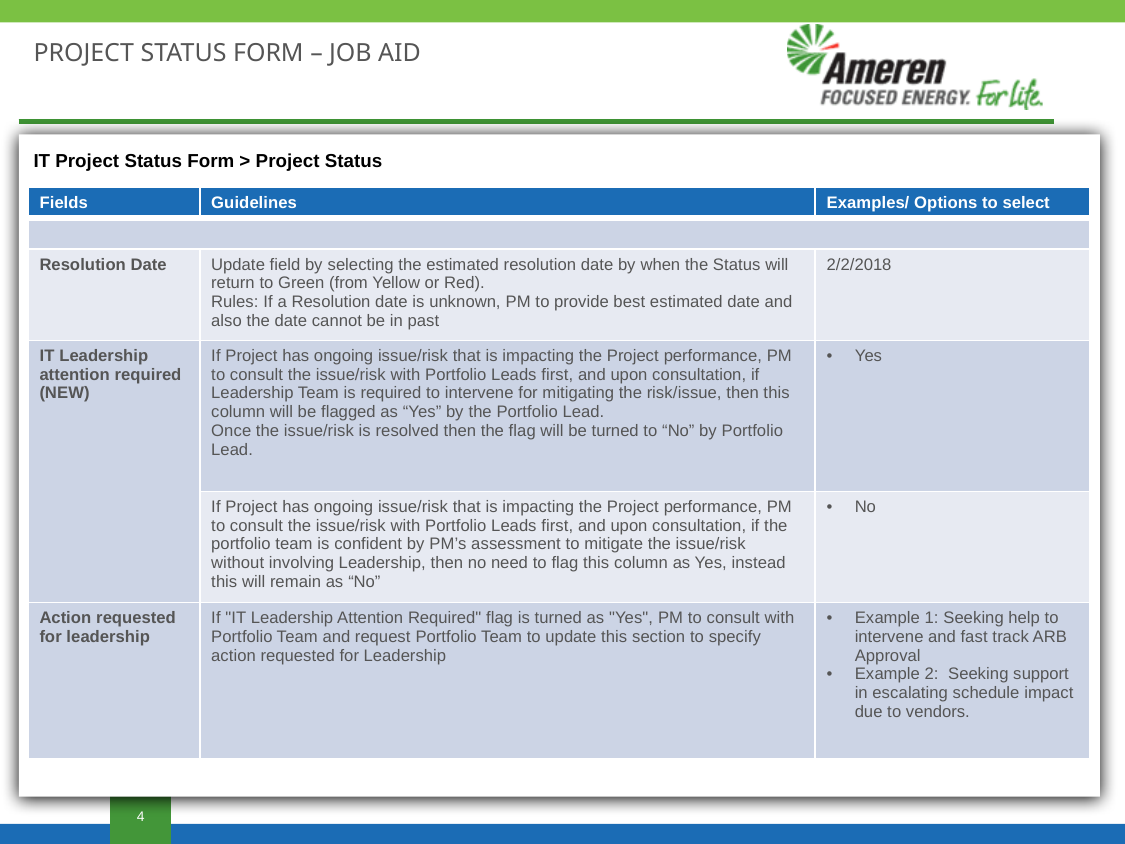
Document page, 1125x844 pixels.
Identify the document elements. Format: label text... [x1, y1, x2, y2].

table_cell If Project has ongoing issue/risk that is impacting the Project performance, PM to consult the issue/risk with Portfolio Leads first, and upon consultation, if the portfolio team is confident by PM’s assessment to mitigate the issue/risk without involving Leadership, then no need to flag this column as Yes, instead this will remain as “No” [201, 492, 814, 602]
table_header Fields [29, 188, 199, 215]
slide_number 4 [112, 814, 169, 844]
table_header Examples/ Options to select [816, 188, 1089, 215]
table_cell Example 1: Seeking help to intervene and fast track ARB Approval Example 2: Seeking support in escalating schedule impact due to vendors. [816, 603, 1089, 758]
text_box [18, 134, 1100, 797]
table_cell Yes [816, 341, 1089, 491]
table_cell IT Leadership attention required (NEW) [29, 341, 199, 602]
table_cell If Project has ongoing issue/risk that is impacting the Project performance, PM to consult the issue/risk with Portfolio Leads first, and upon consultation, if Leadership Team is required to intervene for mitigating the risk/issue, then this column will be flagged as “Yes” by the Portfolio Lead. Once the issue/risk is resolved then the flag will be turned to “No” by Portfolio Lead. [201, 341, 814, 491]
text_box IT Project Status Form > Project Status [18, 141, 653, 179]
table_cell Action requested for leadership [29, 603, 199, 758]
table_cell If "IT Leadership Attention Required" flag is turned as "Yes", PM to consult with Portfolio Team and request Portfolio Team to update this section to specify action requested for Leadership [201, 603, 814, 758]
table_cell Resolution Date [29, 250, 199, 340]
table_cell 2/2/2018 [816, 250, 1089, 340]
table_header Guidelines [201, 188, 814, 215]
picture [787, 24, 1050, 110]
table_cell Update field by selecting the estimated resolution date by when the Status will return to Green (from Yellow or Red). Rules: If a Resolution date is unknown, PM to provide best estimated date and also the date cannot be in past [201, 250, 814, 340]
table_cell [29, 221, 1089, 248]
table_cell No [816, 492, 1089, 602]
title PROJECT STATUS FORM – JOB AID [18, 28, 763, 101]
